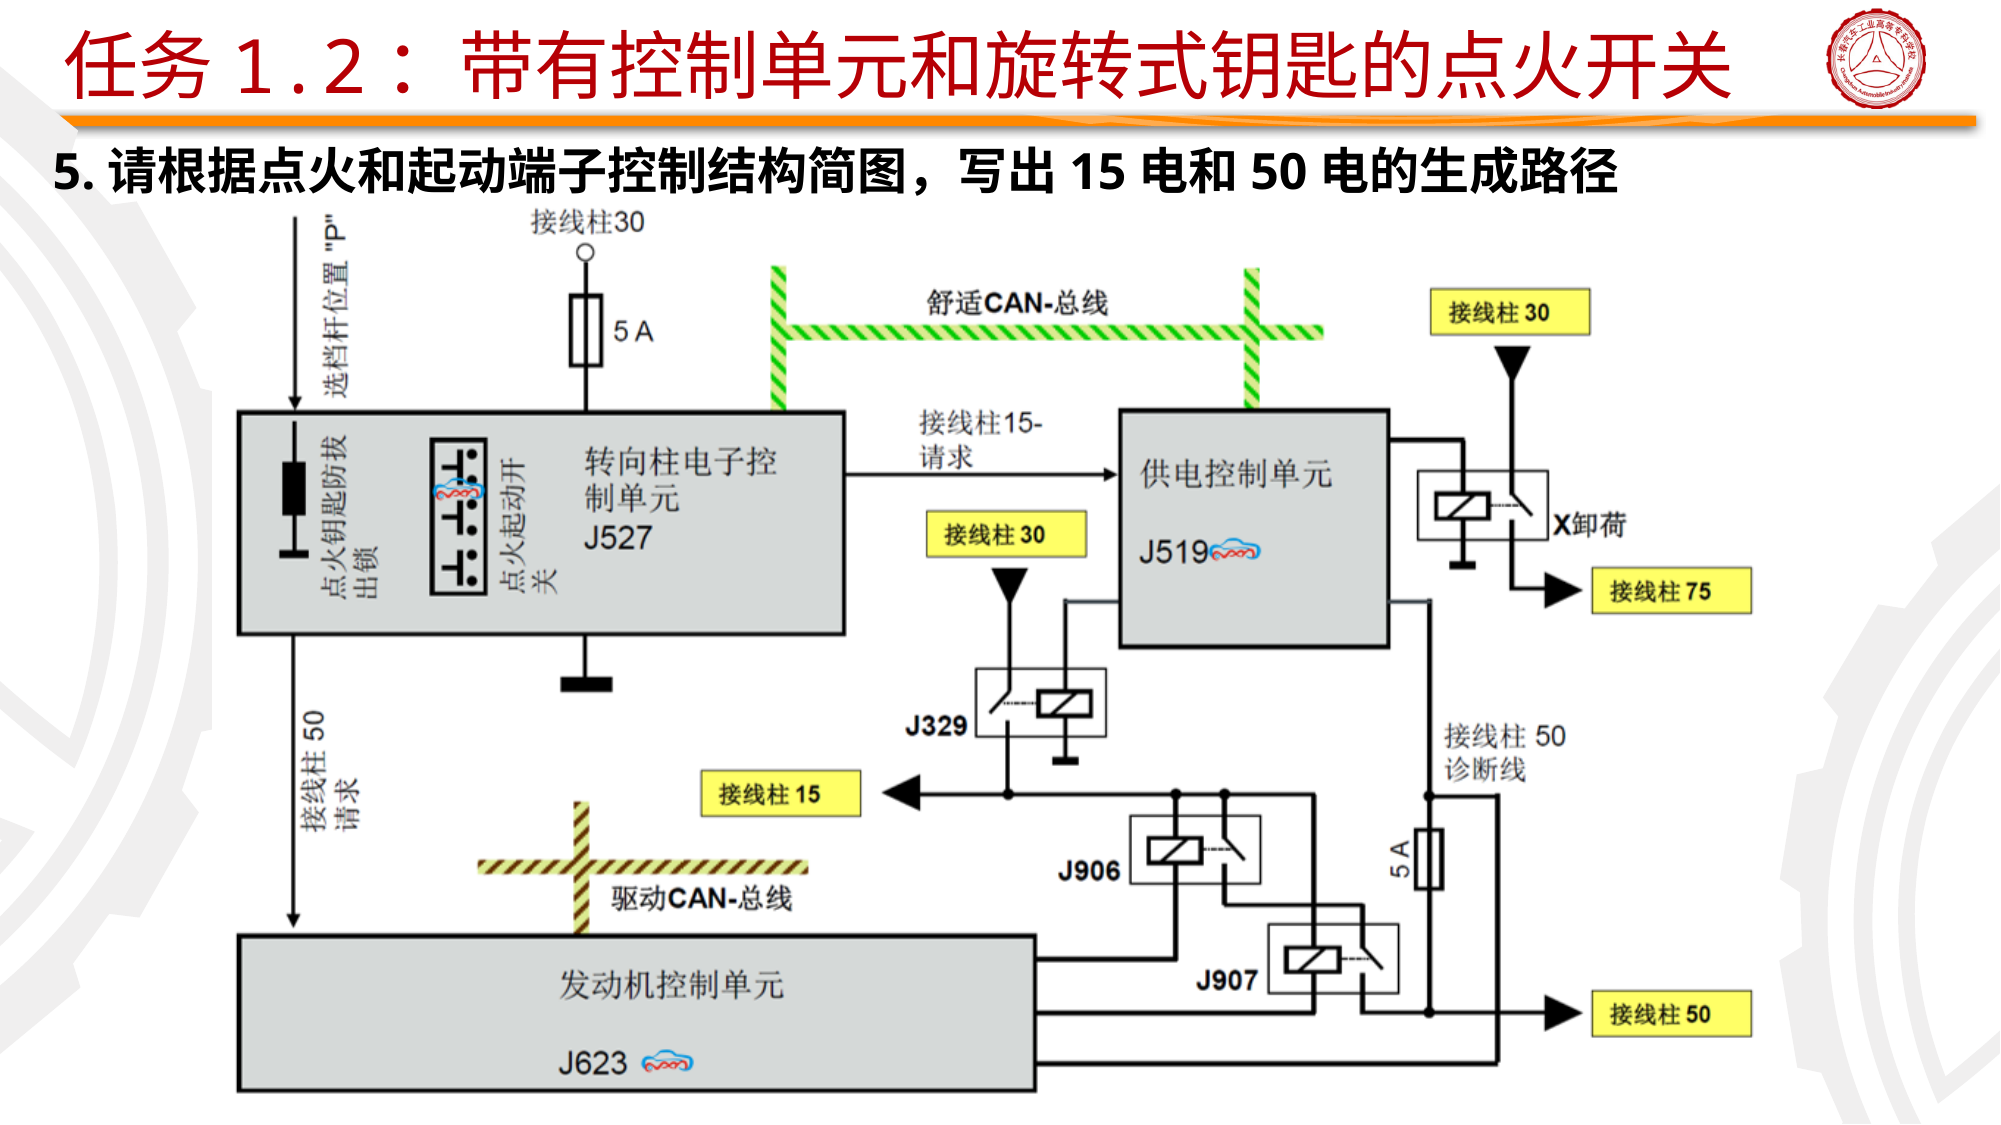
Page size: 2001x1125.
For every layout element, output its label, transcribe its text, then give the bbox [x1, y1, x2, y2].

title 5.请根据点火和起动端子控制结构简图，写出15电和50电的生成路径 [37, 138, 1865, 238]
picture [1826, 8, 1926, 109]
picture [212, 166, 1761, 1104]
text_box 任务1.2：带有控制单元和旋转式钥匙的点火开关 [49, 21, 1752, 121]
